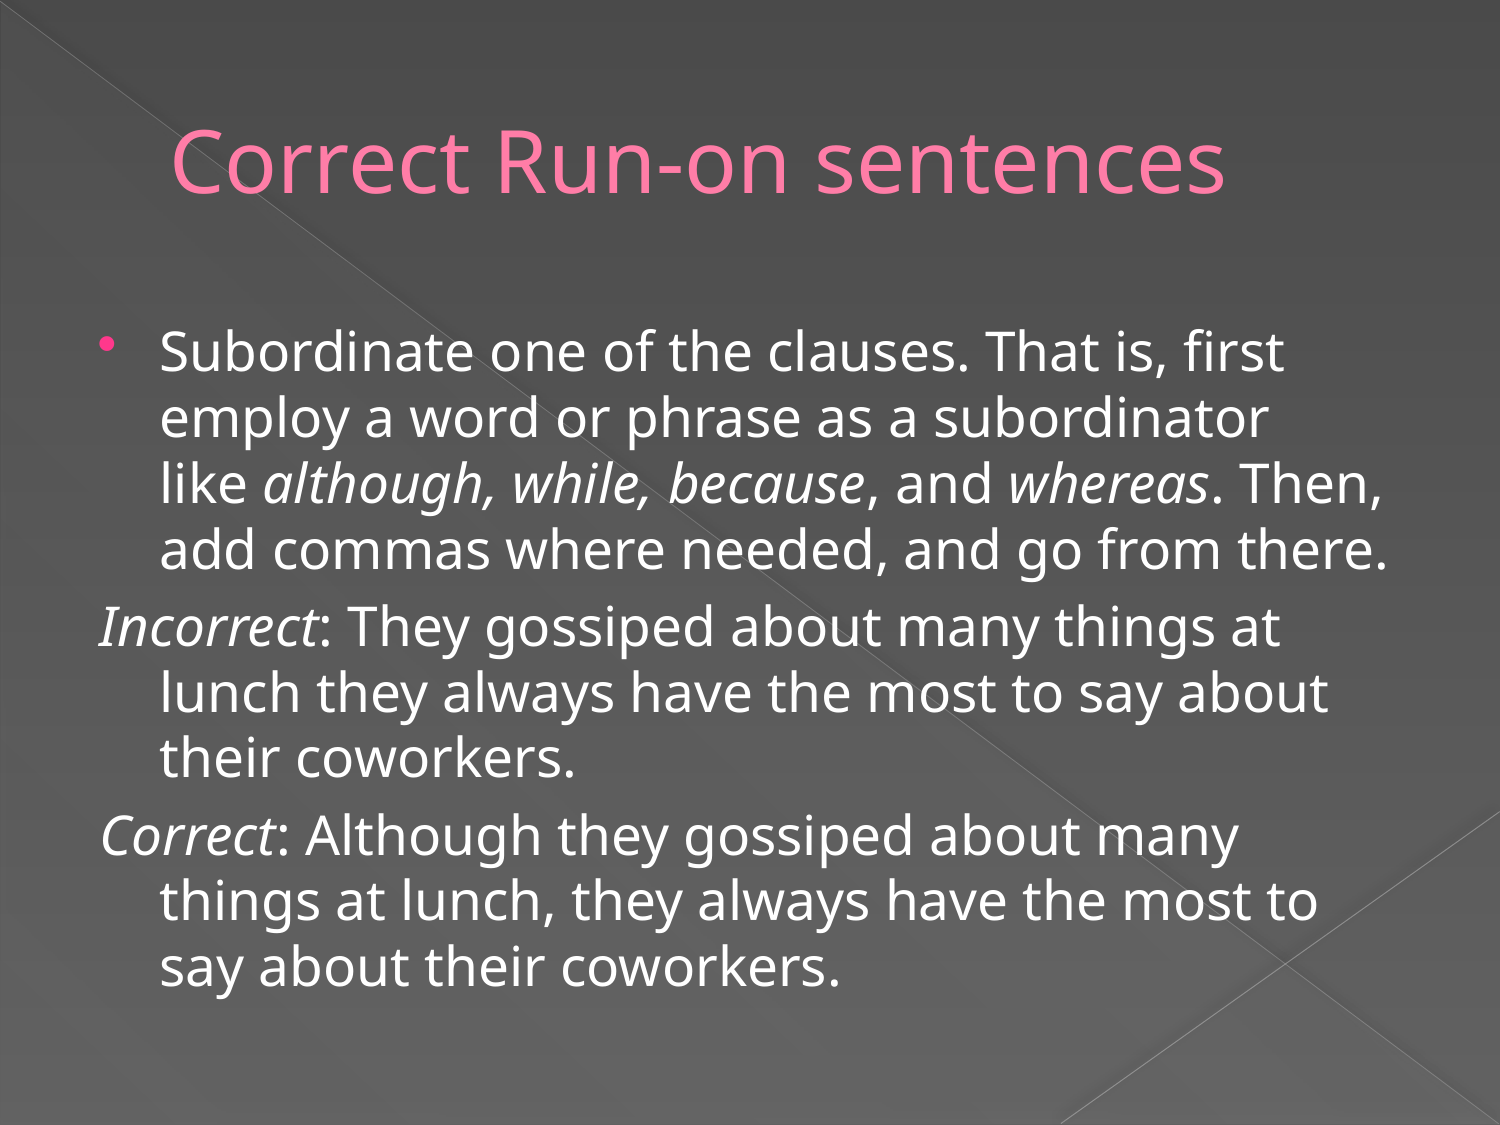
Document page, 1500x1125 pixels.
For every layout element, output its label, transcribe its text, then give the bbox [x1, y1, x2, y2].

title Correct Run-on sentences [75, 43, 1425, 274]
list Subordinate one of the clauses. That is, first employ a word or phrase as a subordinator like although, while, because, and whereas. Then, add commas where needed, and go from there. Incorrect: They gossiped about many things at lunch they always have the most to say about their coworkers. Correct: Although they gossiped about many things at lunch, they always have the most to say about their coworkers. [75, 308, 1425, 1059]
